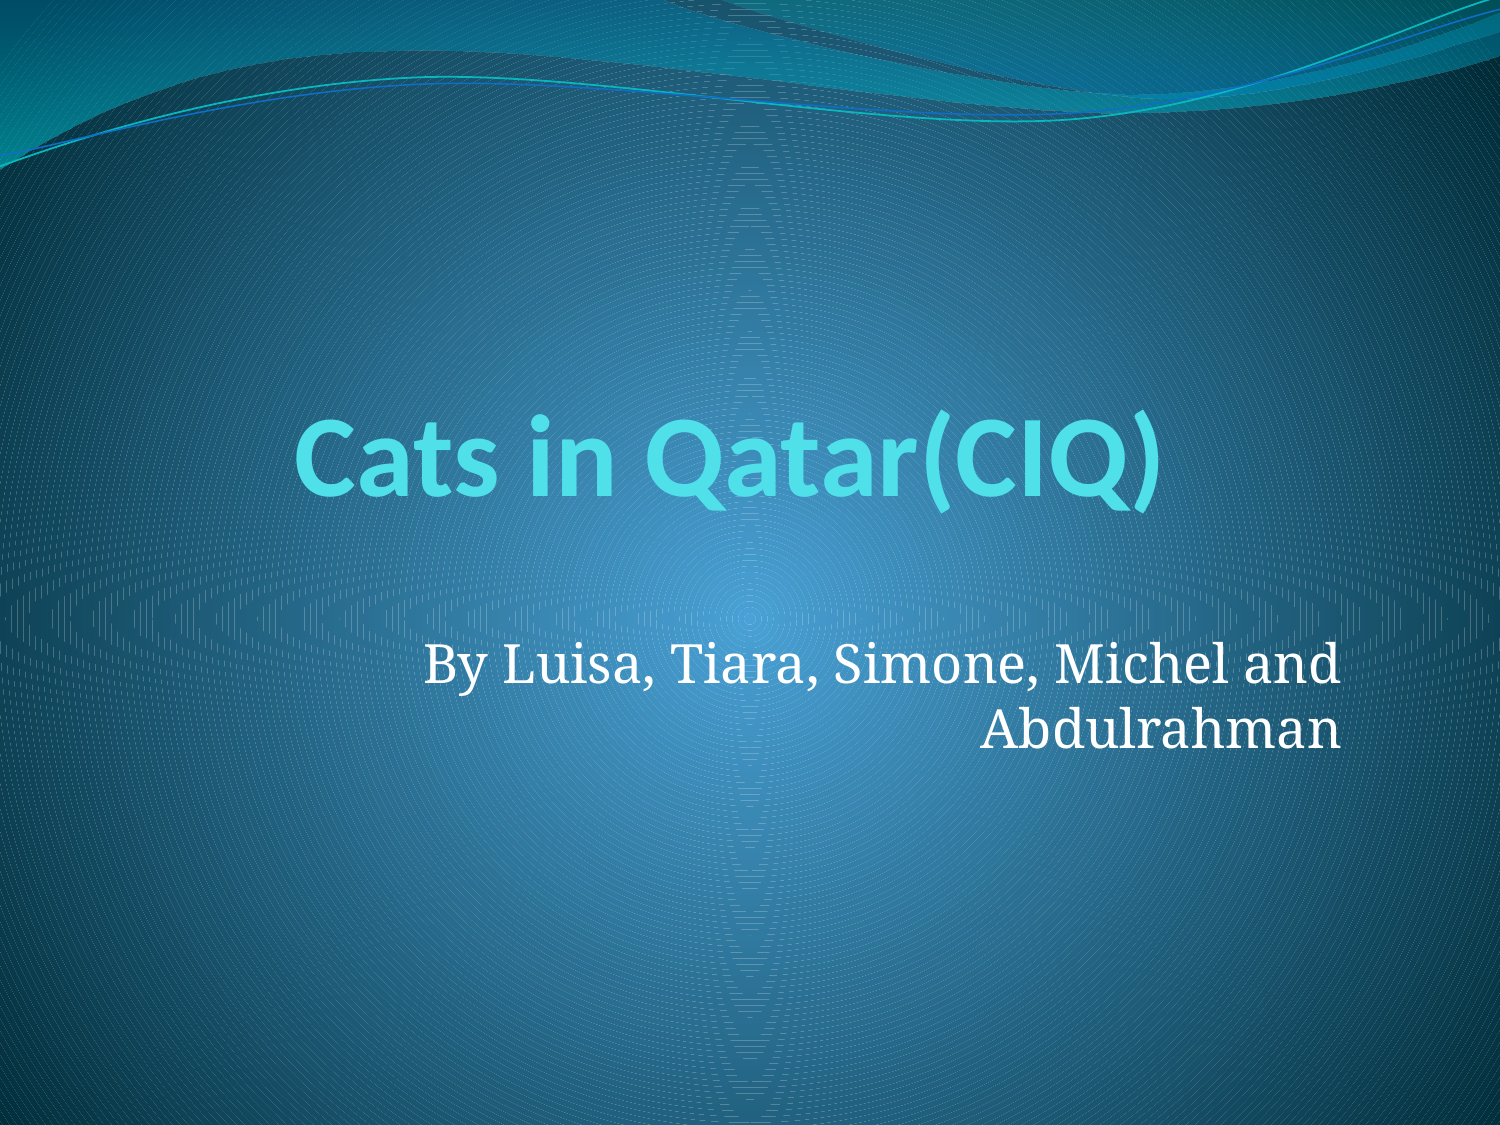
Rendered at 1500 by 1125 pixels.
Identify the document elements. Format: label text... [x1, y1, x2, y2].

title Cats in Qatar(CIQ) [88, 219, 1377, 520]
subtitle By Luisa, Tiara, Simone, Michel and Abdulrahman [64, 621, 1354, 909]
